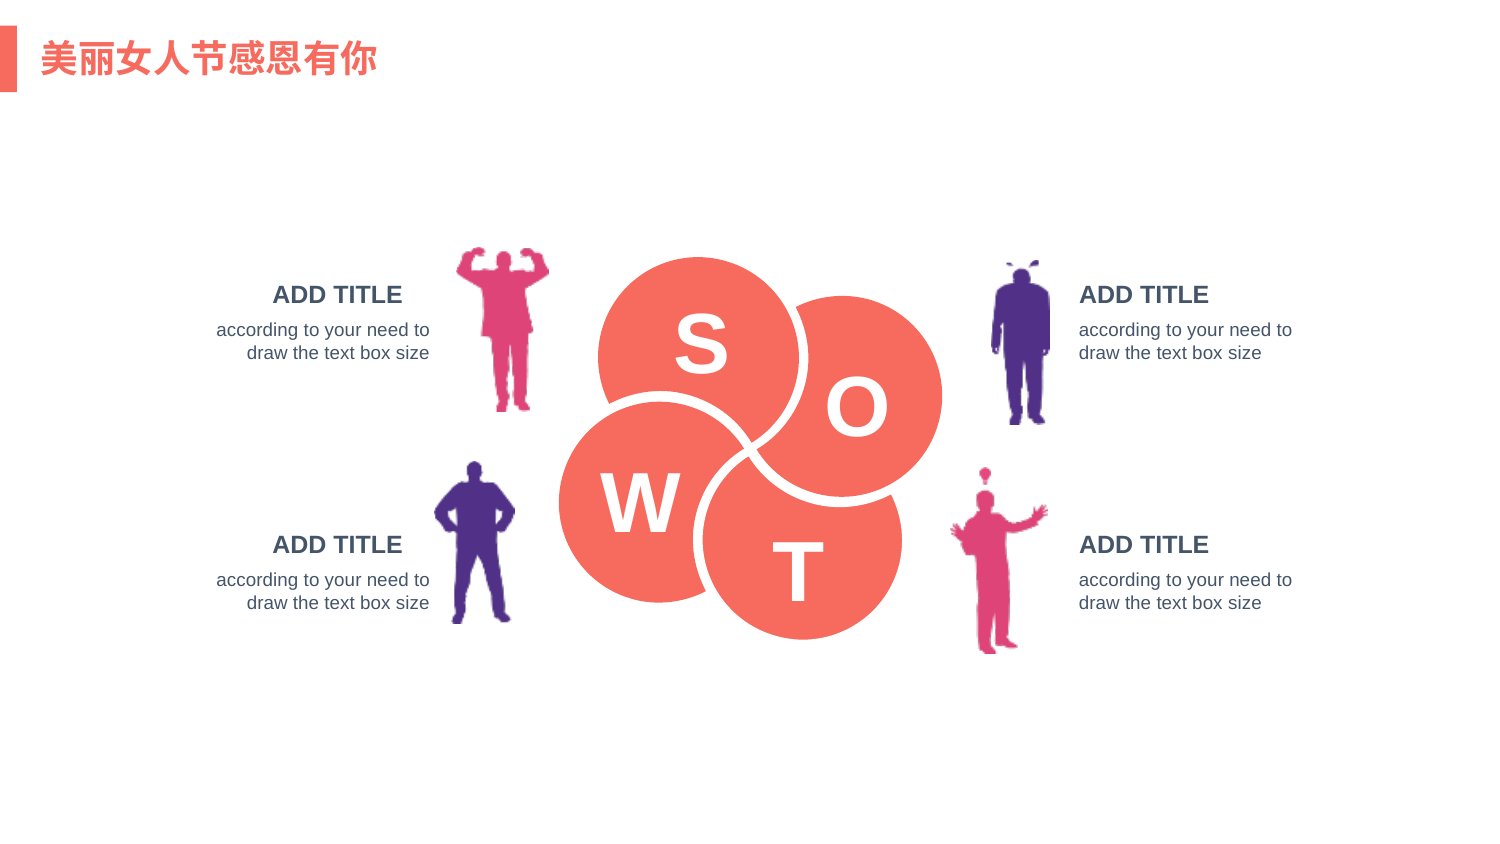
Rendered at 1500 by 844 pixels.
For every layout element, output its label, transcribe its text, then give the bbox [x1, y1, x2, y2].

text_box ADD TITLE [272, 278, 430, 309]
text_box W [573, 441, 708, 556]
text_box [795, 295, 943, 451]
text_box T [731, 509, 867, 624]
text_box [703, 455, 903, 618]
text_box ADD TITLE [1079, 528, 1264, 559]
text_box [598, 257, 765, 404]
text_box [747, 624, 858, 641]
text_box [756, 417, 921, 497]
text_box according to your need to draw the text box size [179, 317, 430, 363]
text_box [695, 287, 799, 443]
picture [949, 466, 1048, 655]
text_box [579, 401, 745, 486]
text_box ADD TITLE [1079, 278, 1264, 309]
text_box according to your need to draw the text box size [1079, 567, 1329, 613]
picture [456, 247, 550, 412]
picture [991, 259, 1051, 425]
text_box [0, 24, 19, 94]
text_box [558, 451, 573, 554]
text_box 美丽女人节感恩有你 [29, 29, 459, 86]
text_box ADD TITLE [272, 528, 428, 559]
text_box S [634, 282, 770, 397]
text_box according to your need to draw the text box size [1079, 317, 1329, 363]
text_box according to your need to draw the text box size [179, 567, 428, 613]
text_box [574, 556, 706, 603]
picture [433, 461, 515, 624]
text_box O [790, 345, 926, 459]
